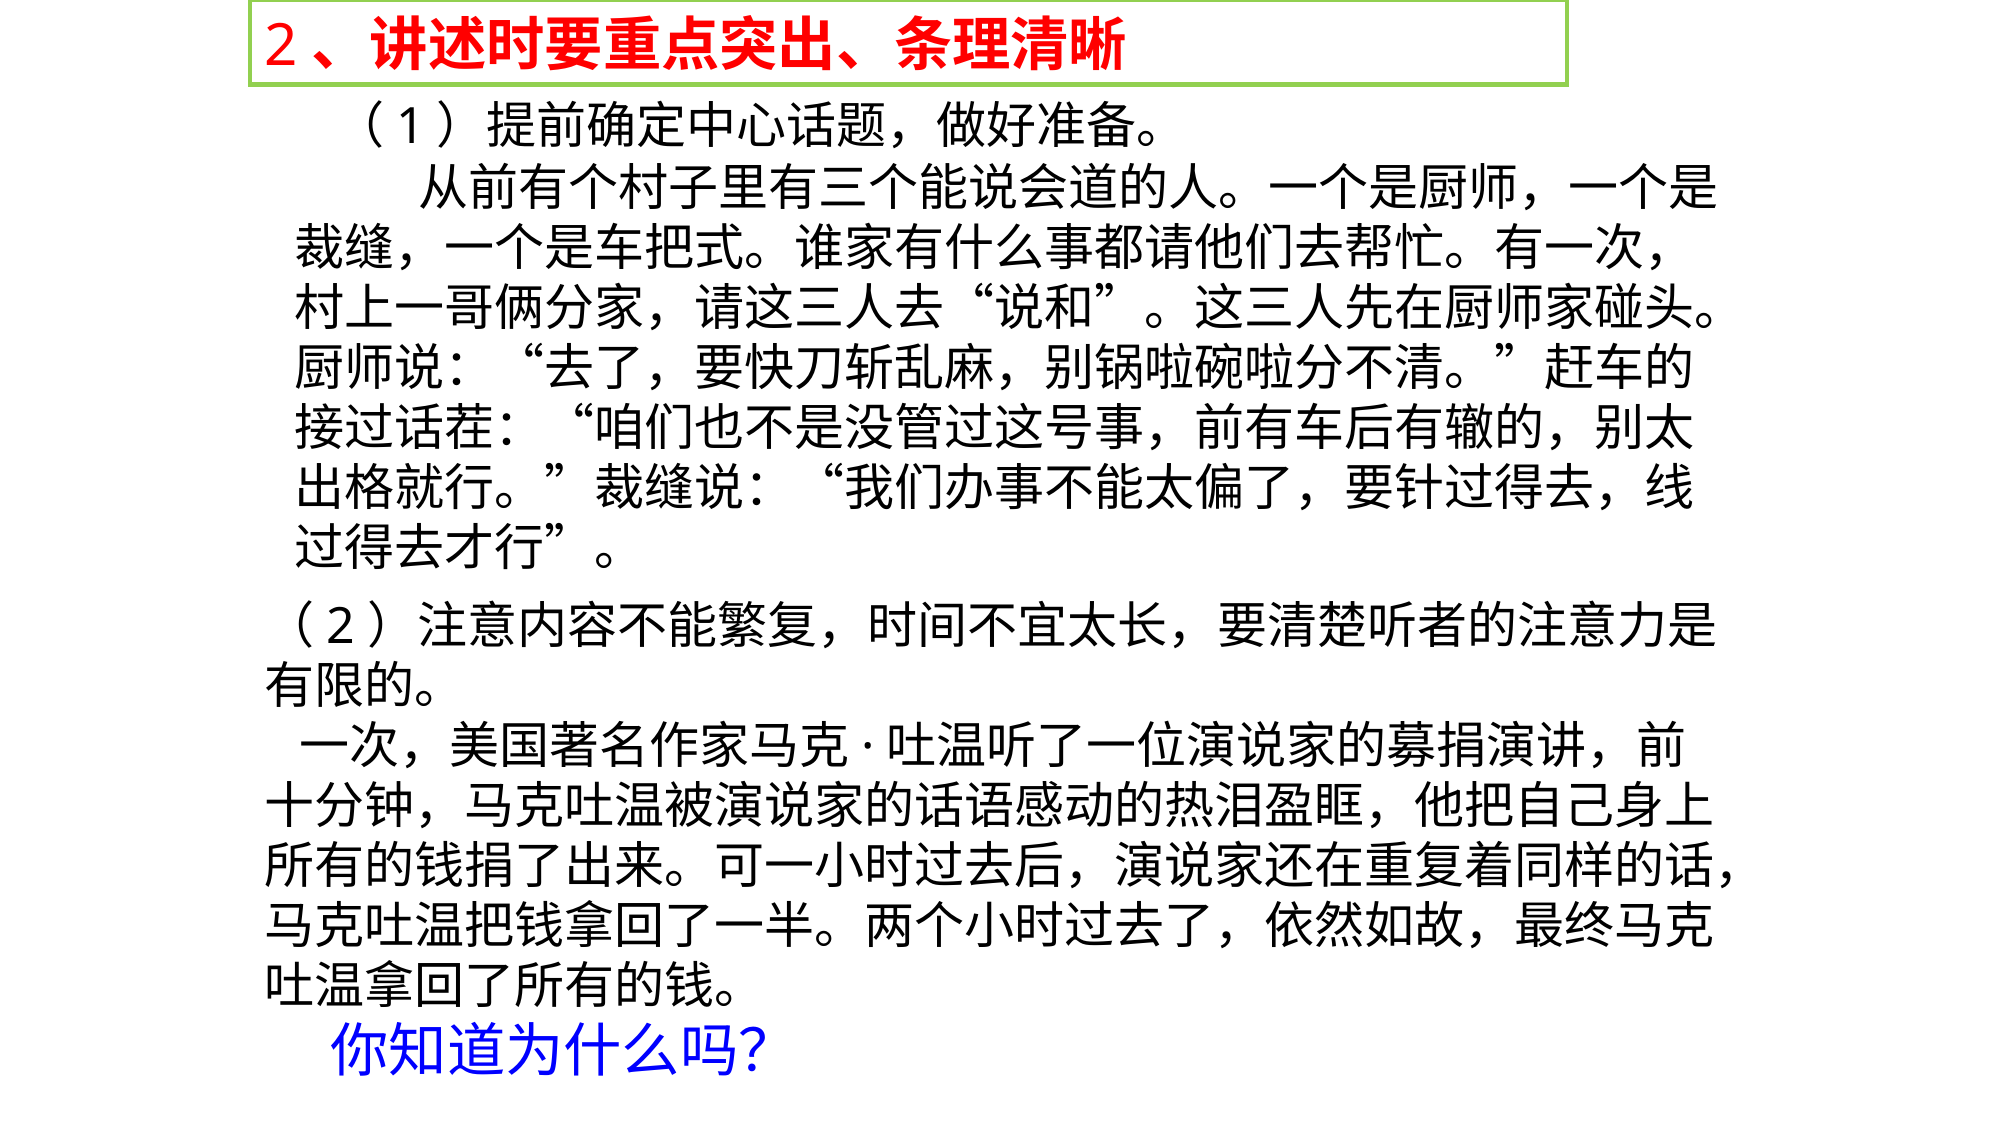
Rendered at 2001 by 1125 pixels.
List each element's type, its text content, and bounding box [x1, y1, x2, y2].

text_box 2、讲述时要重点突出、条理清晰 [249, 0, 1568, 85]
text_box （1）提前确定中心话题，做好准备。 从前有个村子里有三个能说会道的人。一个是厨师，一个是裁缝，一个是车把式。谁家有什么事都请他们去帮忙。有一次，村上一哥俩分家，请这三人去“说和”。这三人先在厨师家碰头。厨师说：“去了，要快刀斩乱麻，别锅啦碗啦分不清。”赶车的接过话茬：“咱们也不是没管过这号事，前有车后有辙的，别太出格就行。”裁缝说：“我们办事不能太偏了，要针过得去，线过得去才行”。 [279, 78, 1750, 583]
text_box （2）注意内容不能繁复，时间不宜太长，要清楚听者的注意力是有限的。 一次，美国著名作家马克·吐温听了一位演说家的募捐演讲，前十分钟，马克吐温被演说家的话语感动的热泪盈眶，他把自己身上所有的钱捐了出来。可一小时过去后，演说家还在重复着同样的话，马克吐温把钱拿回了一半。两个小时过去了，依然如故，最终马克吐温拿回了所有的钱。 你知道为什么吗？ [249, 586, 1750, 1091]
